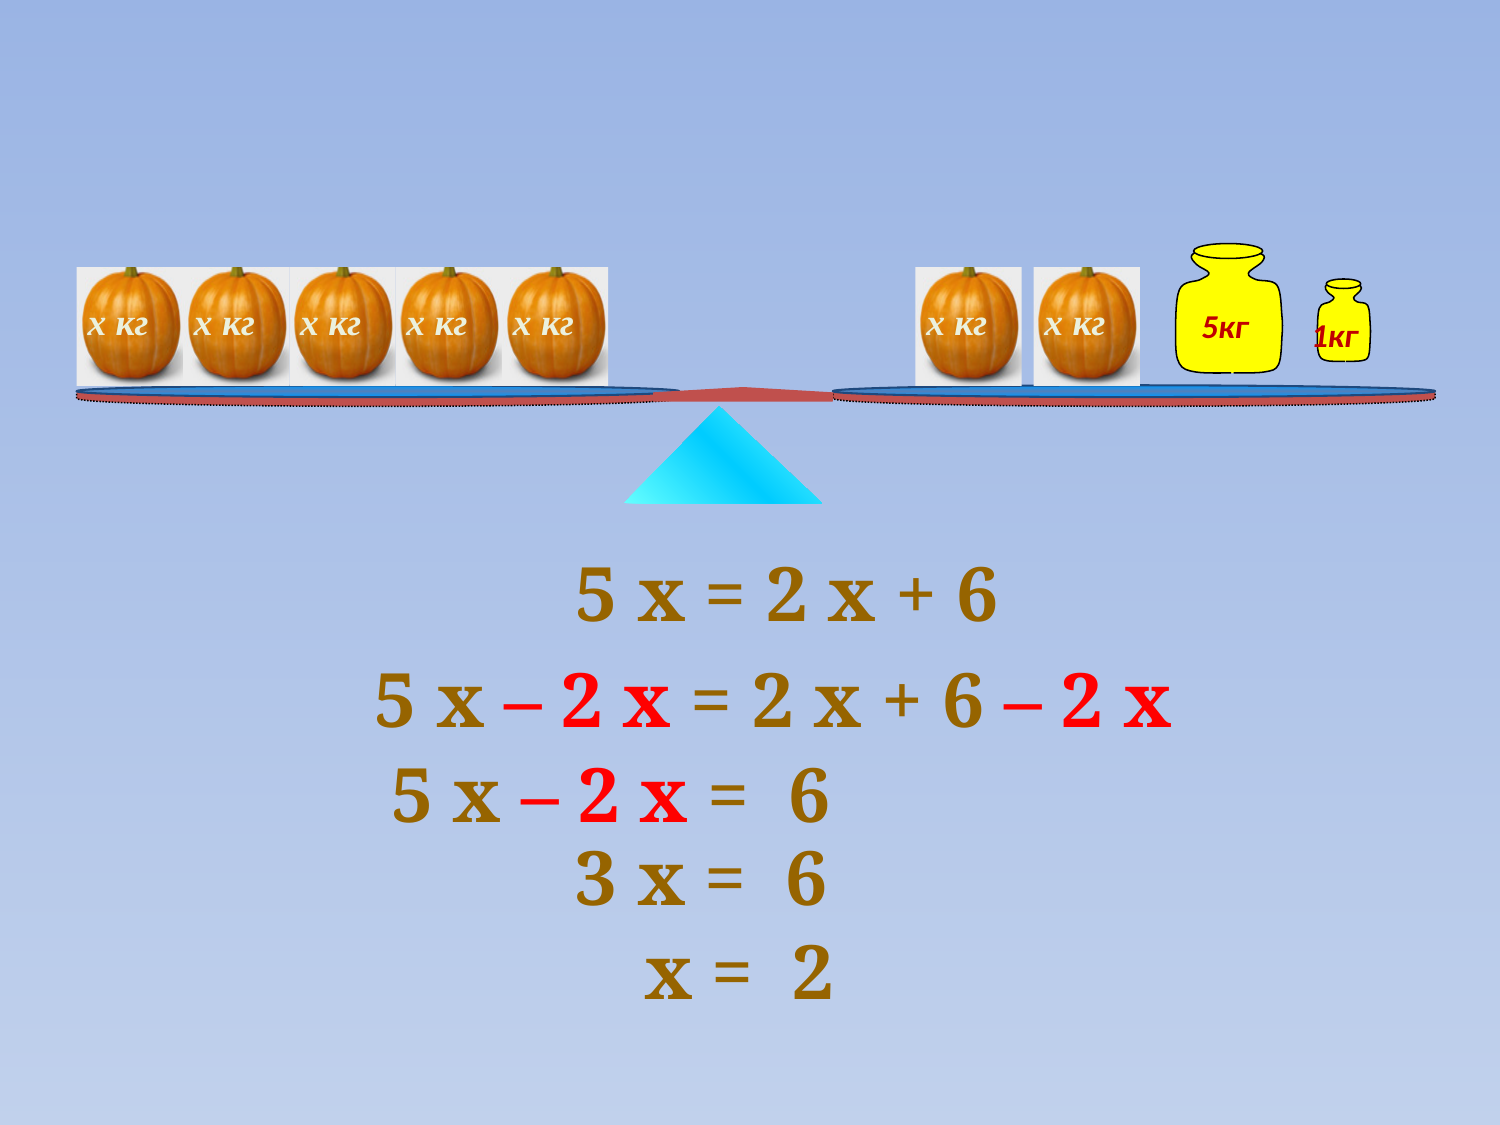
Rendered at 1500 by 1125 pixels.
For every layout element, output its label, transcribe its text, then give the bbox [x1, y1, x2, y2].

text_box х = 2 [629, 917, 851, 1022]
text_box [1174, 243, 1283, 374]
text_box 5 х = 2 х + 6 [561, 538, 1105, 644]
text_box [184, 266, 290, 386]
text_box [395, 266, 500, 386]
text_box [76, 385, 1436, 504]
text_box 3 х = 6 [561, 822, 1105, 928]
text_box 5 х – 2 х = 2 х + 6 – 2 х [360, 645, 1317, 750]
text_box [915, 266, 1022, 386]
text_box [1304, 278, 1371, 362]
text_box 5 х – 2 х = 6 [376, 739, 865, 845]
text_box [501, 266, 609, 386]
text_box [290, 266, 394, 386]
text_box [1033, 266, 1140, 386]
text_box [76, 266, 184, 386]
